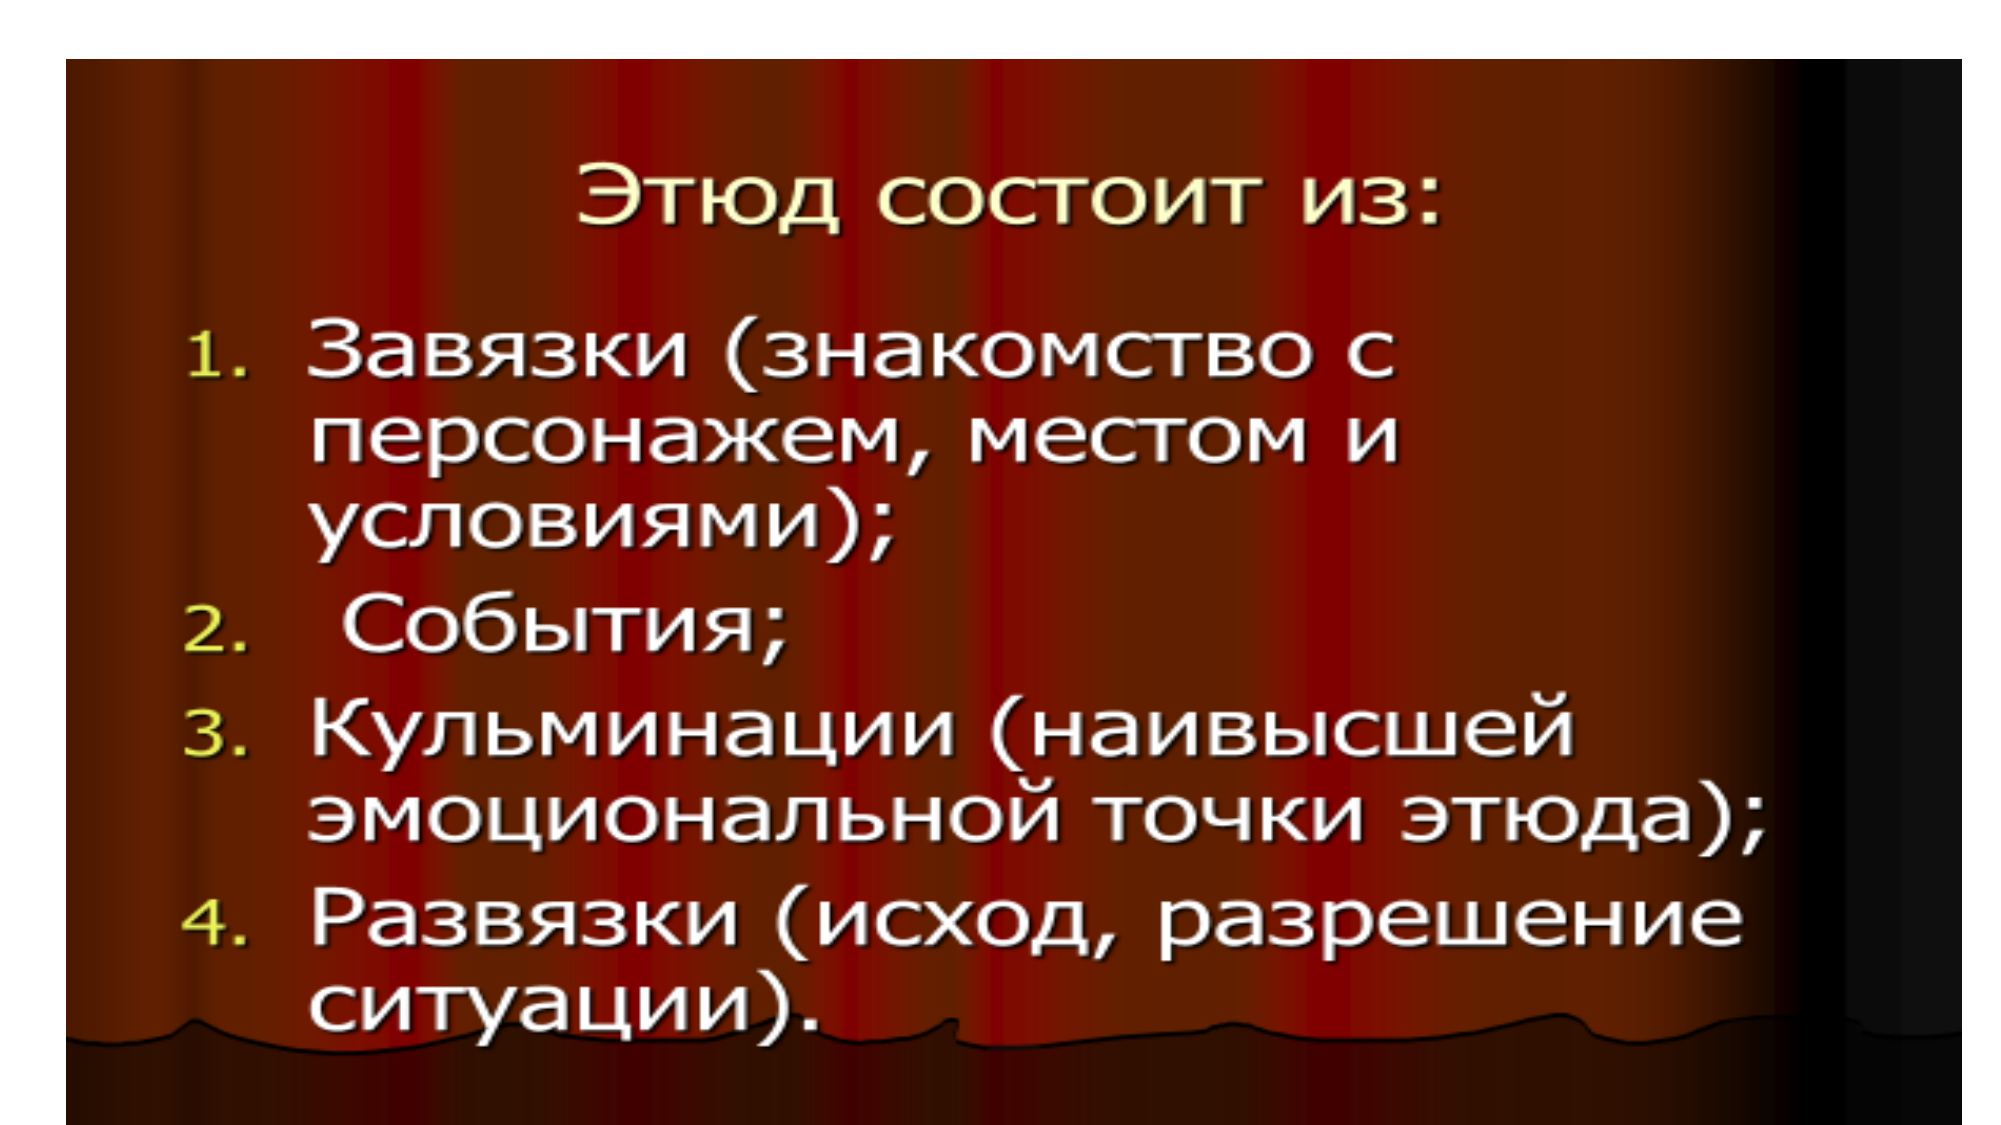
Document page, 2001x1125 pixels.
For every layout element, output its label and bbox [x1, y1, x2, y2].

list [66, 59, 1962, 1125]
